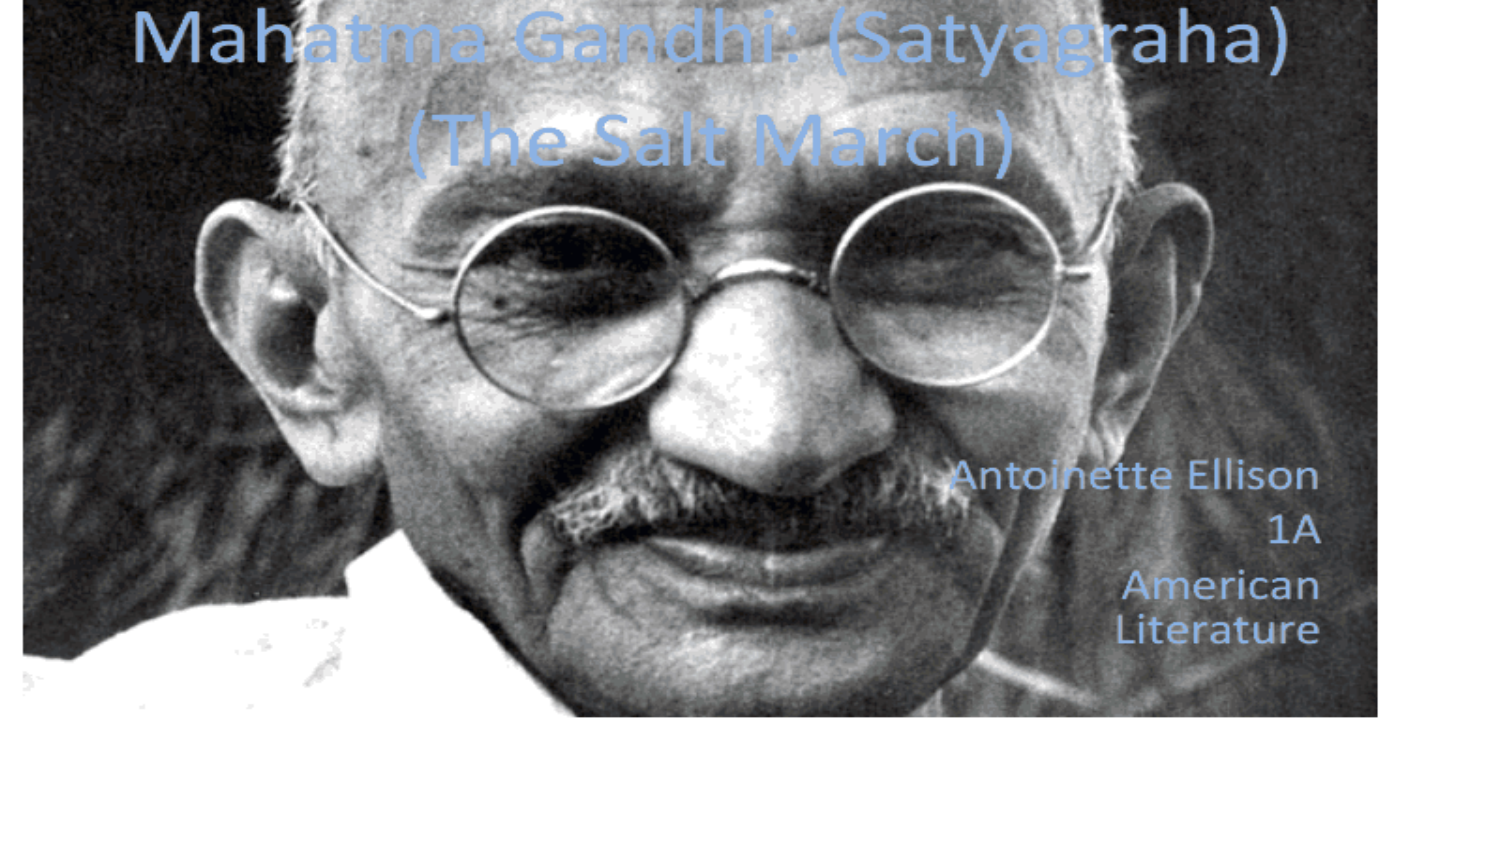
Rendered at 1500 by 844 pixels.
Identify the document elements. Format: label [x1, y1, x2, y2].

text_box [0, 0, 1500, 844]
